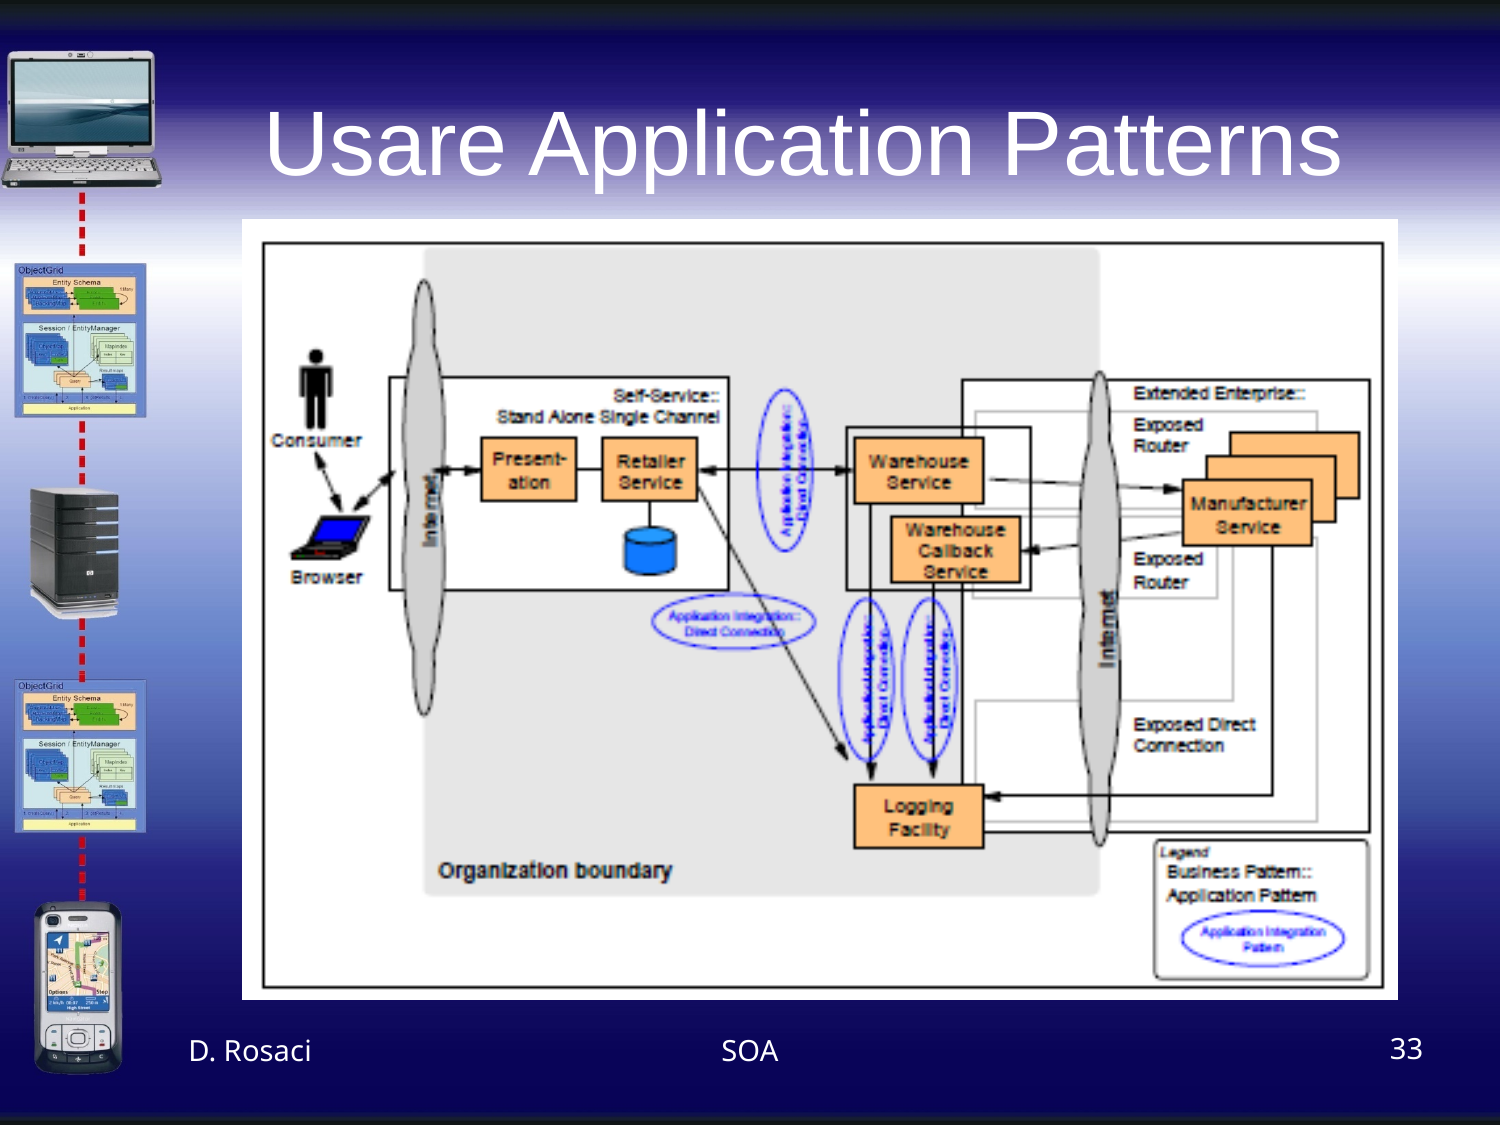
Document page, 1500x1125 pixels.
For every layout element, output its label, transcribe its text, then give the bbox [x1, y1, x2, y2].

picture [0, 0, 1500, 1125]
slide_number D. Rosaci [74, 1024, 426, 1103]
footer SOA [512, 1024, 988, 1103]
title Usare Application Patterns [182, 44, 1426, 233]
